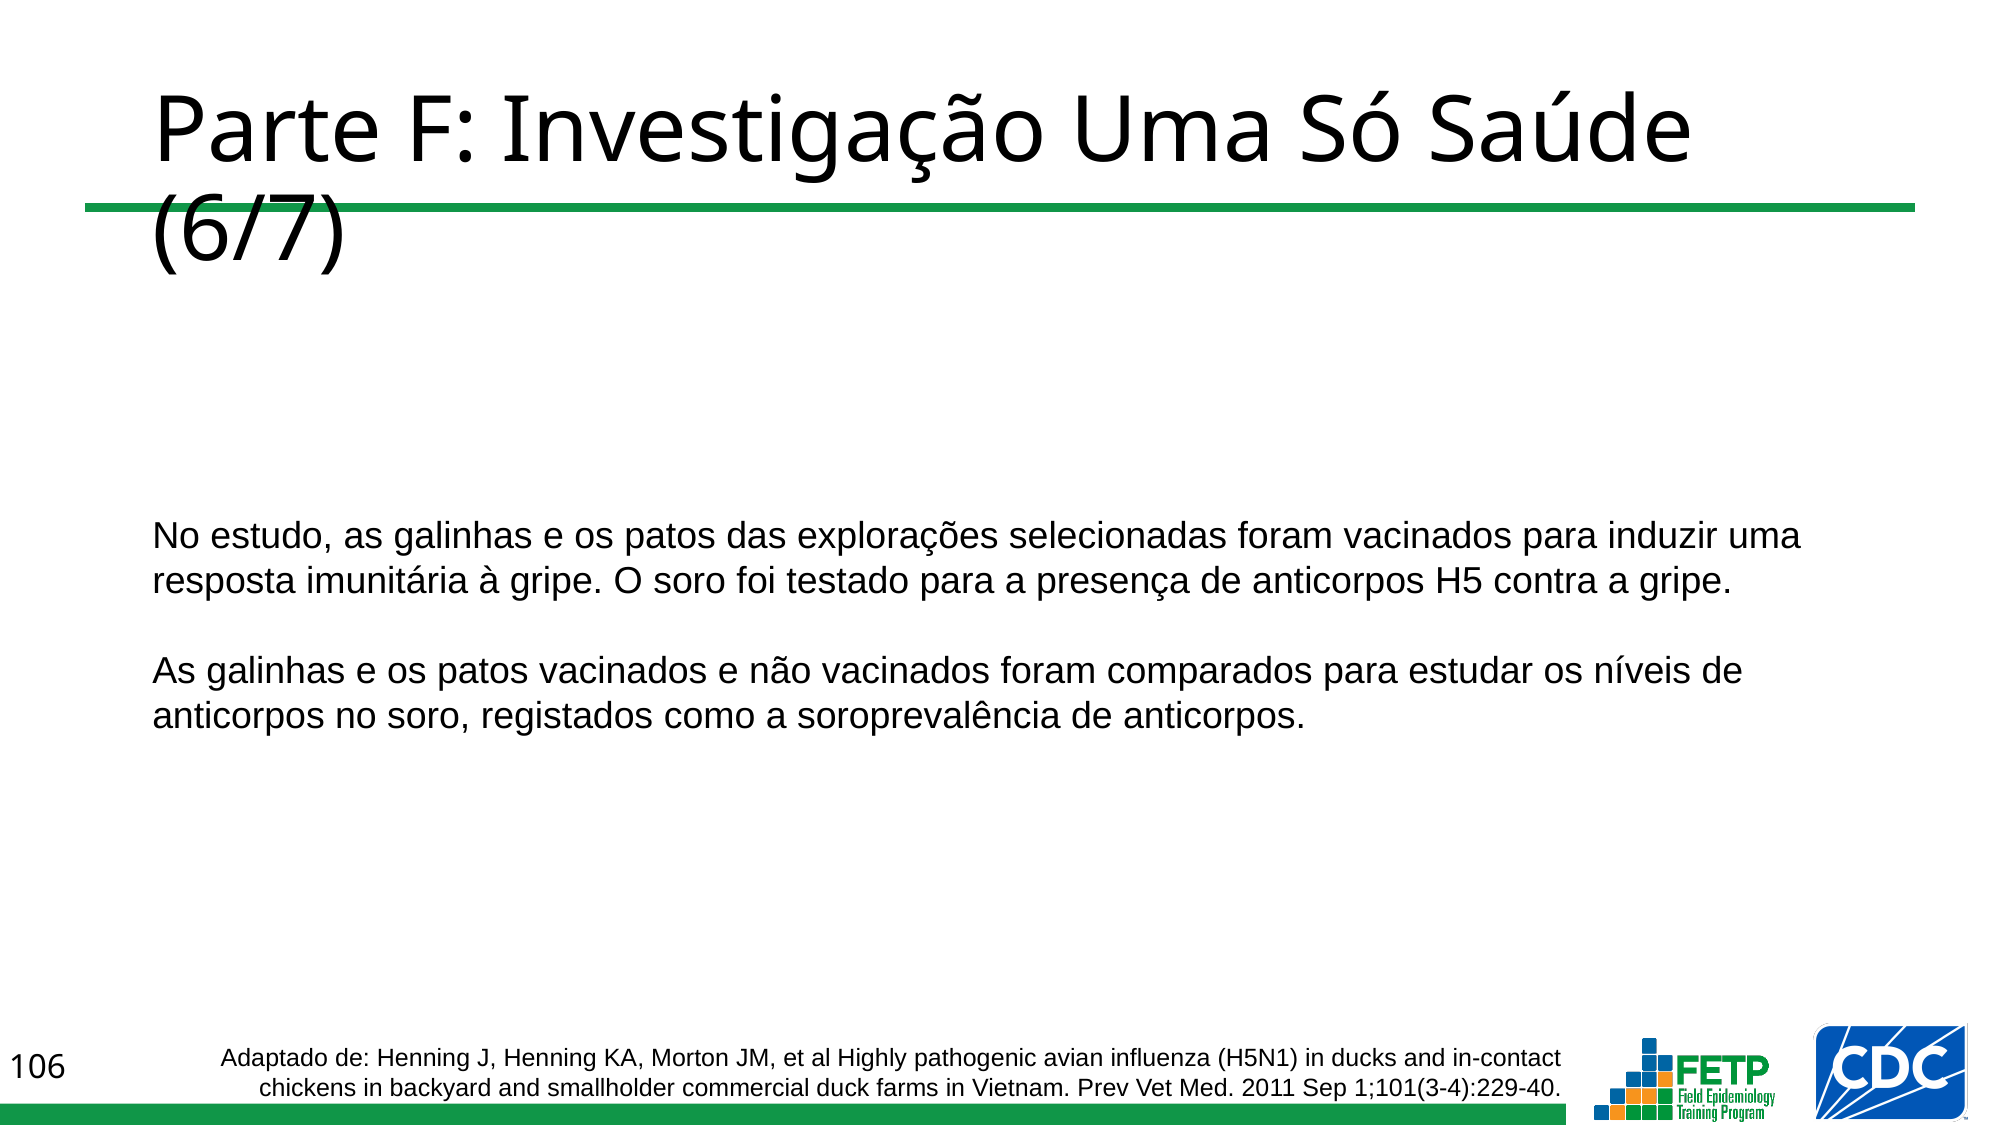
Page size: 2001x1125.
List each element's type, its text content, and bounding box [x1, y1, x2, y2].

picture [1813, 1023, 1968, 1122]
text_box Adaptado de: Henning J, Henning KA, Morton JM, et al Highly pathogenic avian influenza (H5N1) in ducks and in-contact chickens in backyard and smallholder commercial duck farms in Vietnam. Prev Vet Med. 2011 Sep 1;101(3-4):229-40. [200, 1033, 1580, 1109]
picture [1594, 1038, 1775, 1122]
title Parte F: Investigação Uma Só Saúde (6/7) [137, 75, 1863, 207]
list No estudo, as galinhas e os patos das explorações selecionadas foram vacinados para induzir uma resposta imunitária à gripe. O soro foi testado para a presença de anticorpos H5 contra a gripe. As galinhas e os patos vacinados e não vacinados foram comparados para estudar os níveis de anticorpos no soro, registados como a soroprevalência de anticorpos. [137, 242, 1830, 1004]
